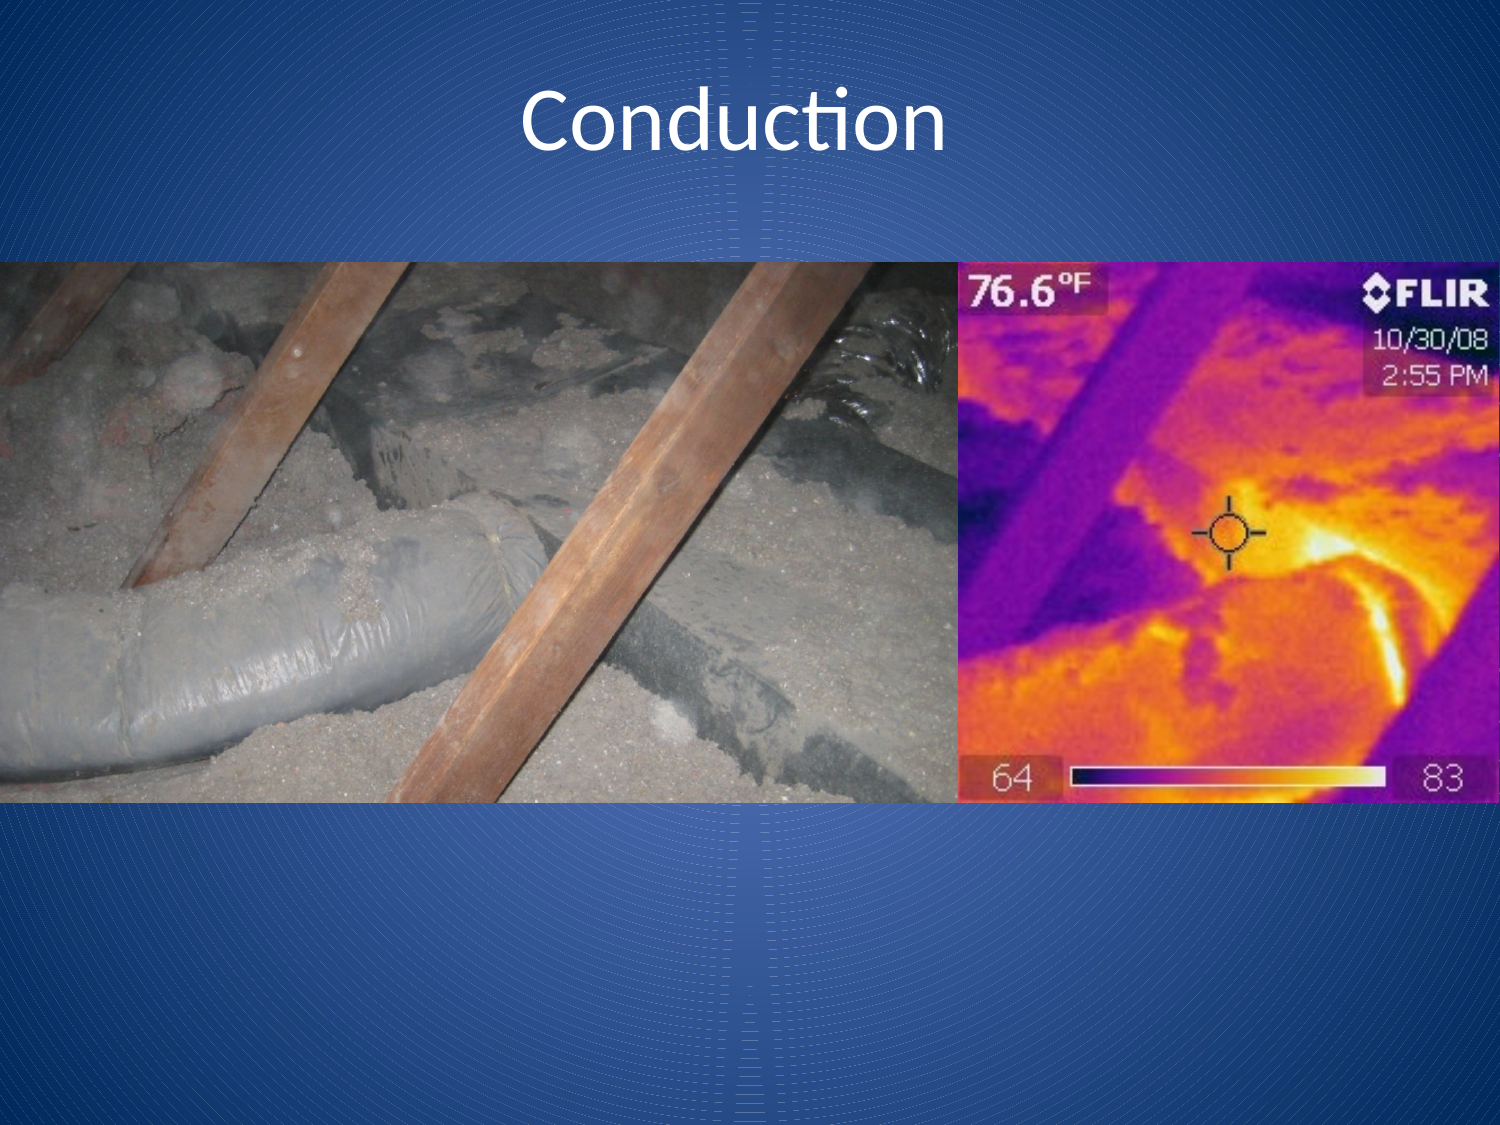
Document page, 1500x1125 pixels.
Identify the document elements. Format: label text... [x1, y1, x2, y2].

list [958, 262, 1499, 803]
title Conduction [59, 20, 1410, 208]
picture [0, 262, 958, 803]
